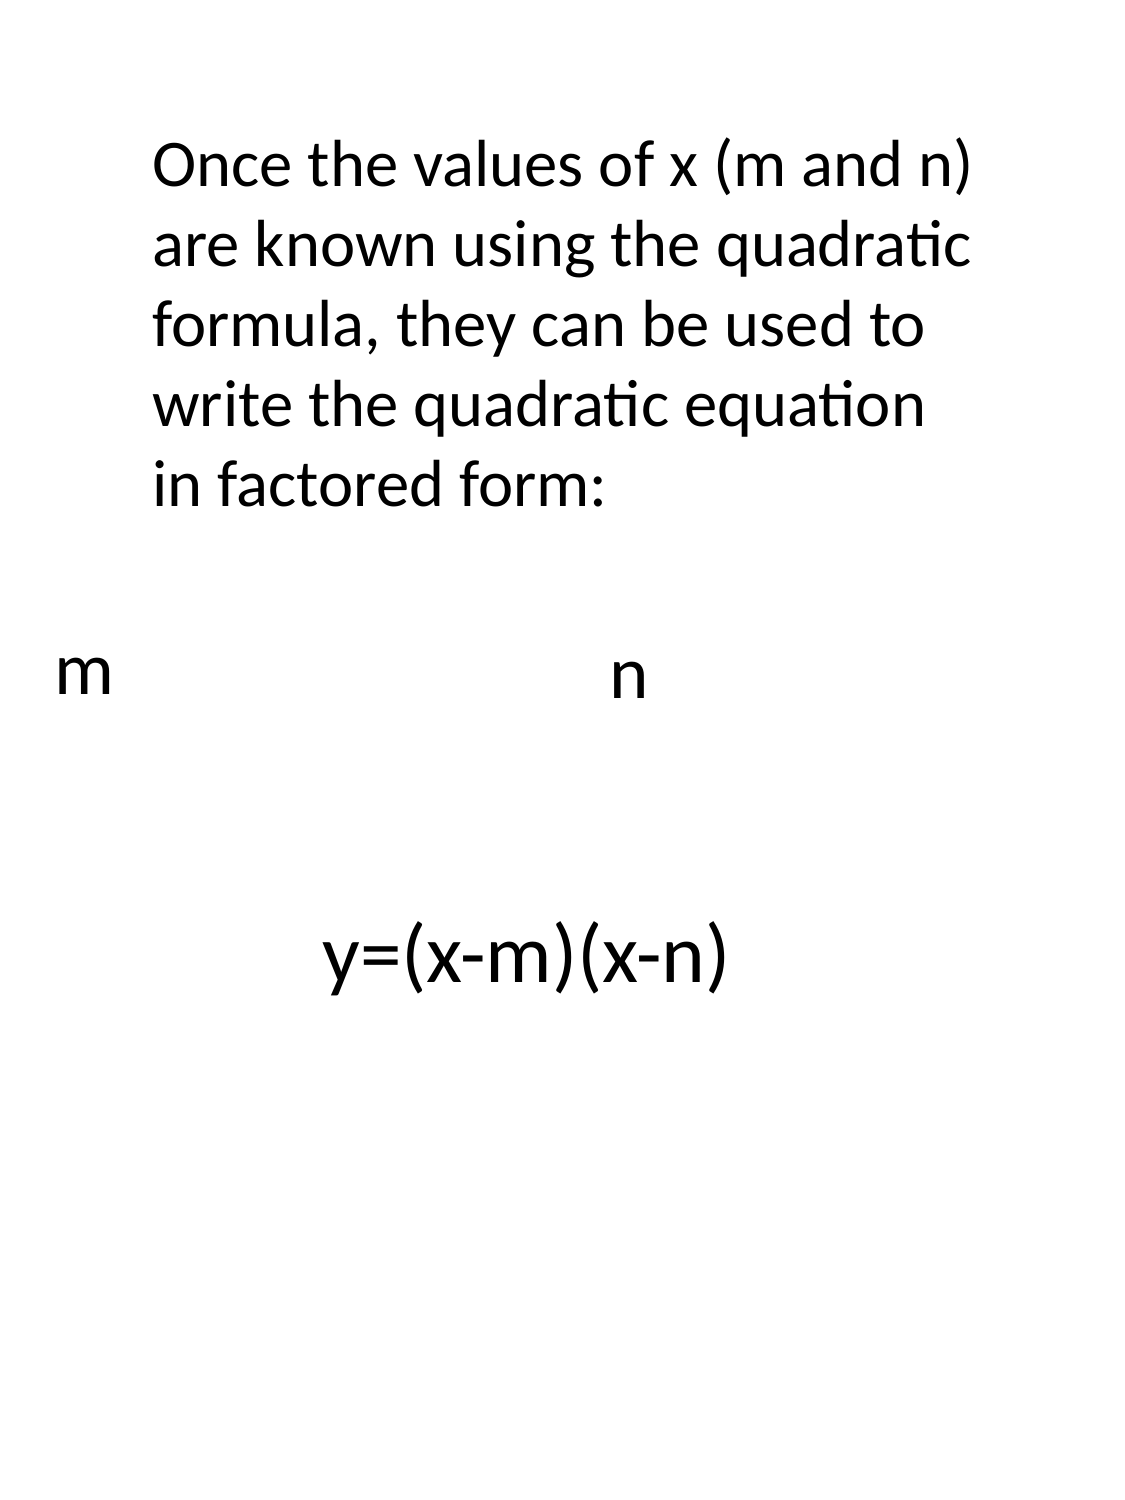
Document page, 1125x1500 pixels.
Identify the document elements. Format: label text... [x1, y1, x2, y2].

text_box Once the values of x (m and n) are known using the quadratic formula, they can be used to write the quadratic equation in factored form: [137, 112, 1000, 527]
text_box y=(x-m)(x-n) [307, 891, 746, 1007]
